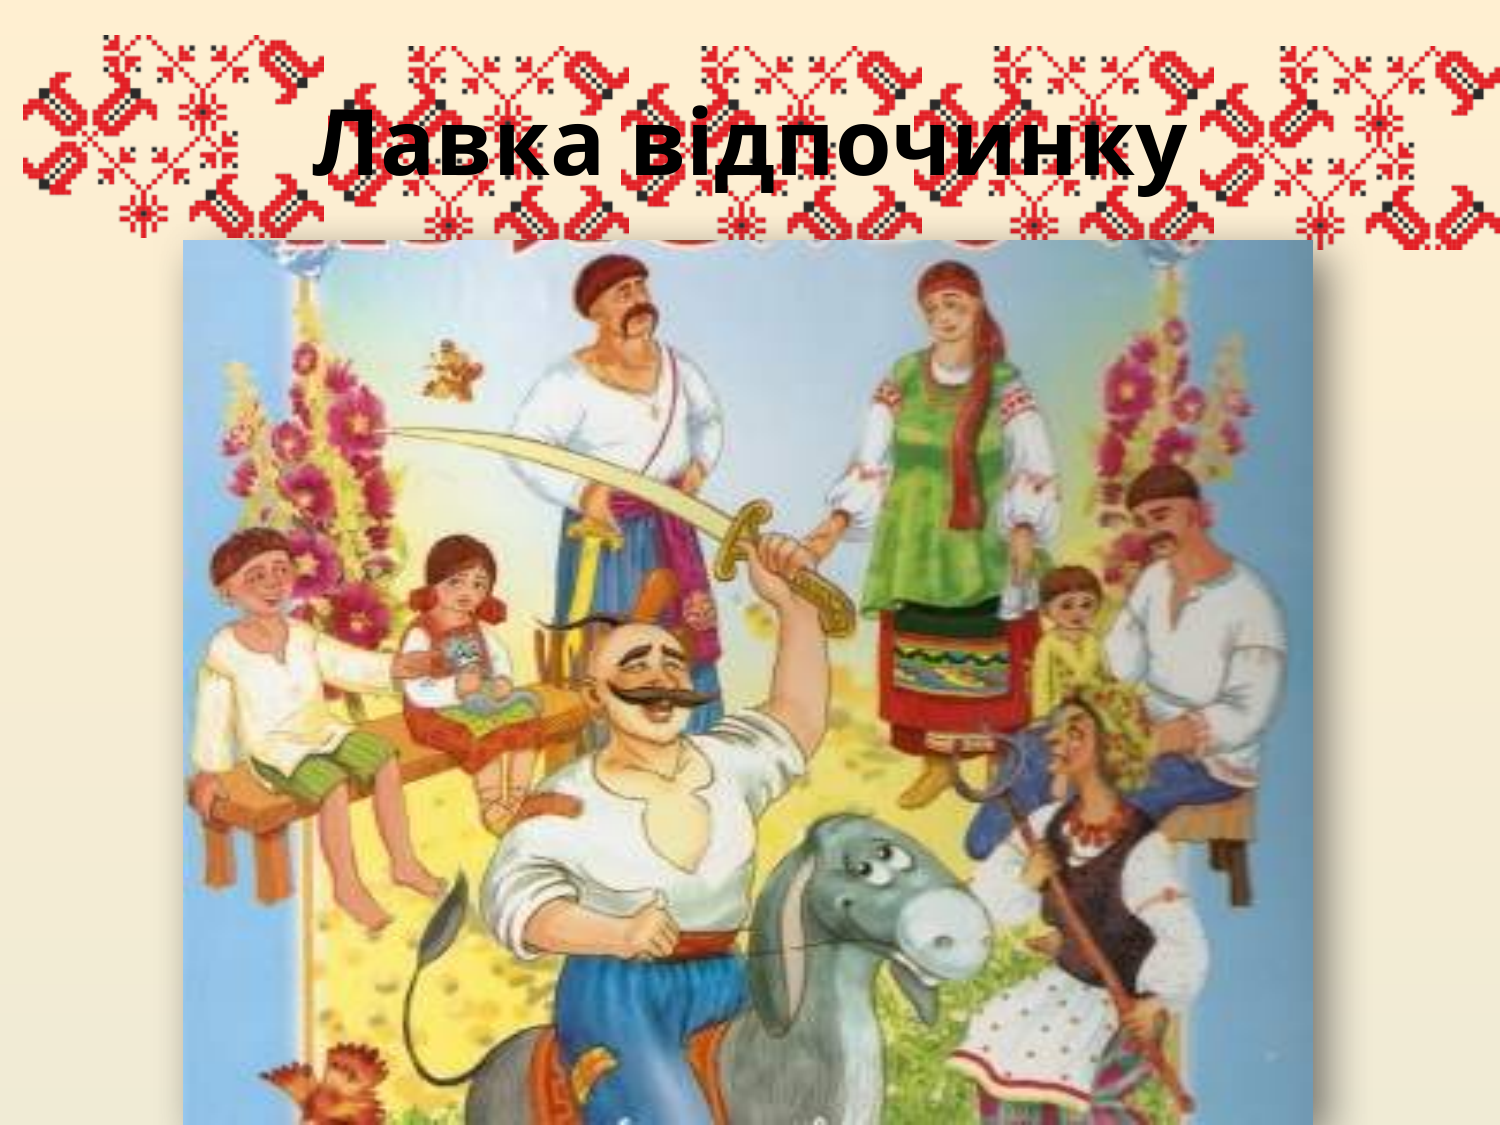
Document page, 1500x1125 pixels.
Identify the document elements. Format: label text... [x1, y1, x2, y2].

picture [23, 35, 324, 238]
title Лавка відпочинку [74, 44, 1426, 233]
picture [182, 46, 1500, 1125]
